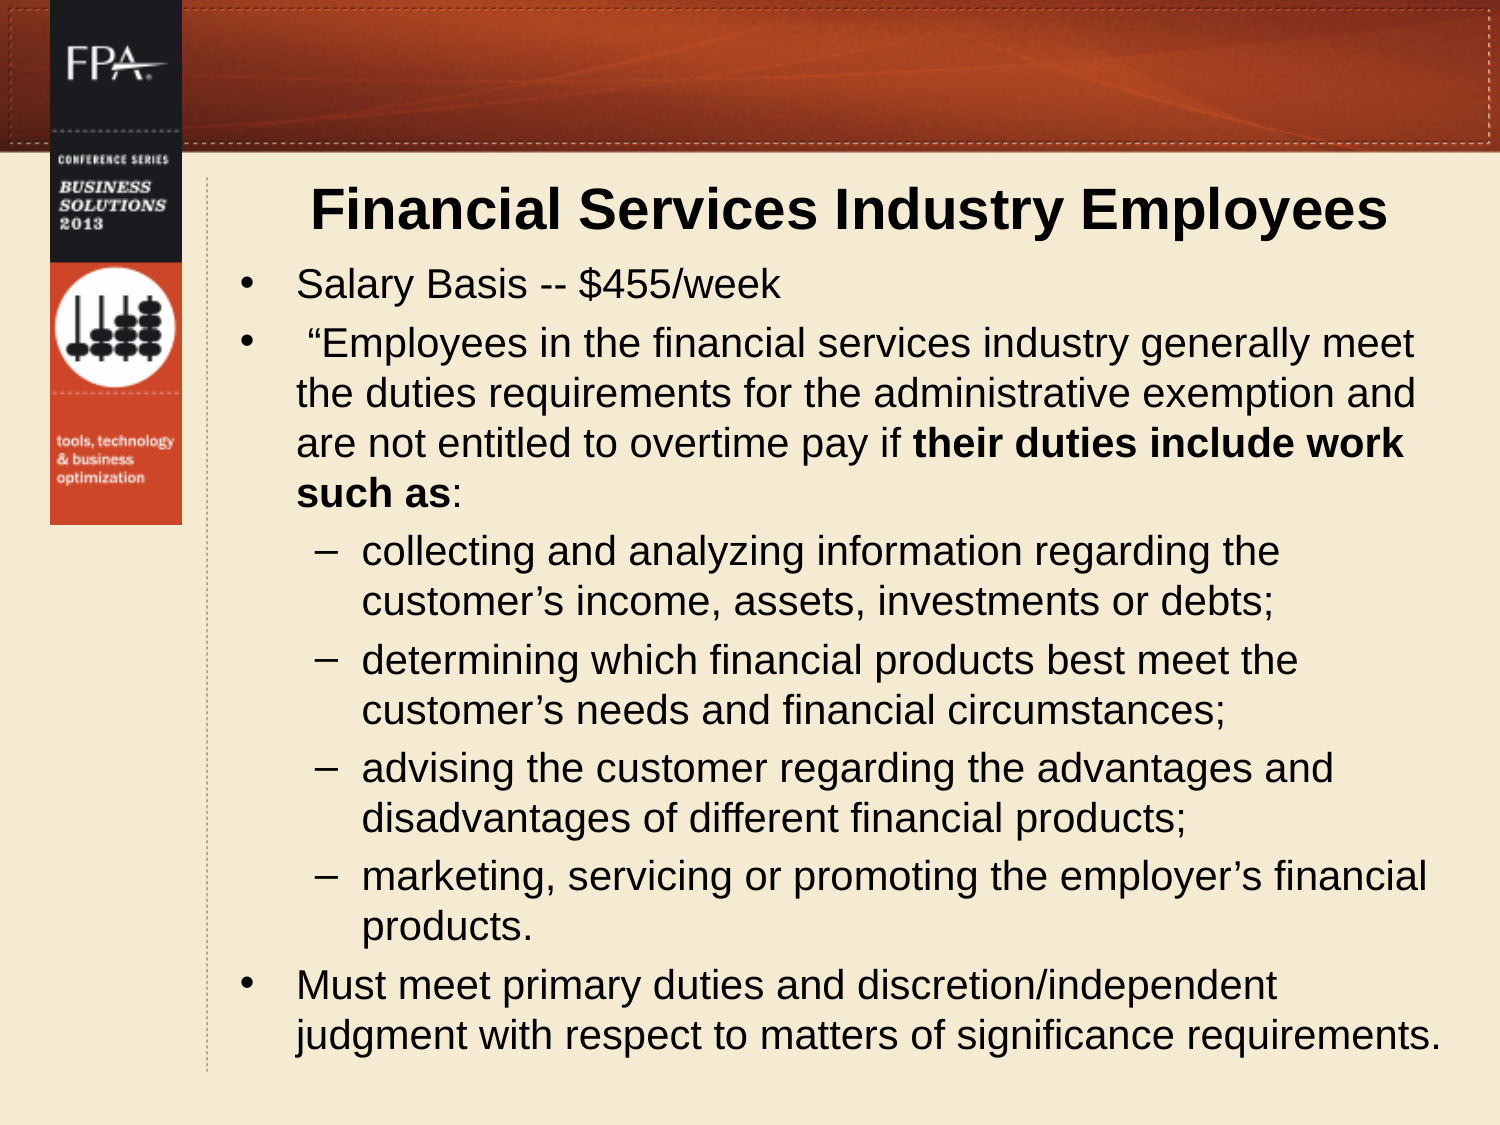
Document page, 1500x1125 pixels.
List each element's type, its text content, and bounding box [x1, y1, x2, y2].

title Financial Services Industry Employees [224, 137, 1476, 276]
picture [0, 0, 1500, 1125]
list Salary Basis -- $455/week “Employees in the financial services industry generally meet the duties requirements for the administrative exemption and are not entitled to overtime pay if their duties include work such as: collecting and analyzing information regarding the customer’s income, assets, investments or debts; determining which financial products best meet the customer’s needs and financial circumstances; advising the customer regarding the advantages and disadvantages of different financial products; marketing, servicing or promoting the employer’s financial products. Must meet primary duties and discretion/independent judgment with respect to matters of significance requirements. [225, 249, 1475, 1088]
